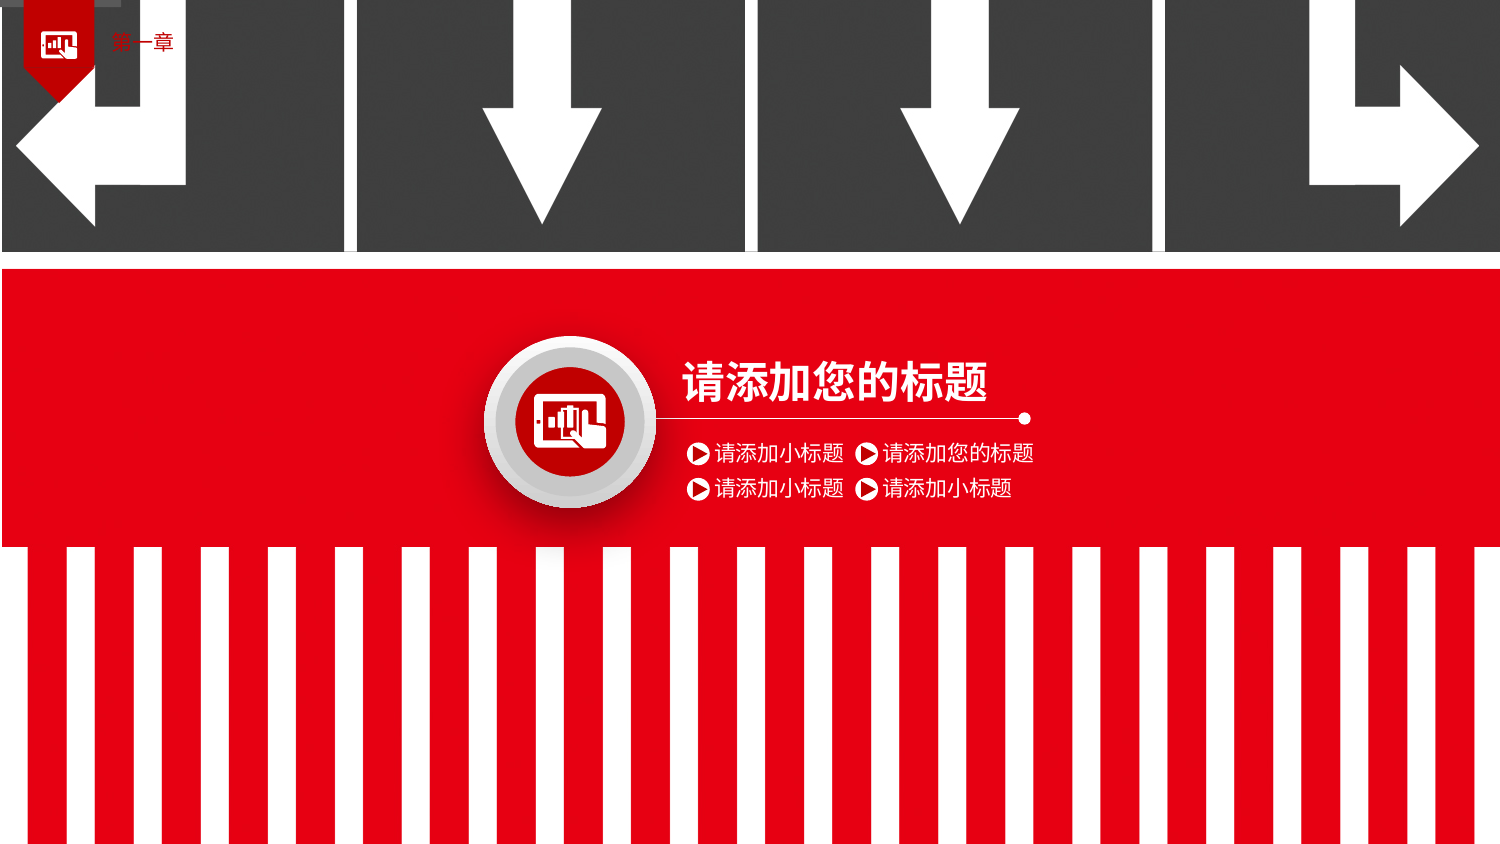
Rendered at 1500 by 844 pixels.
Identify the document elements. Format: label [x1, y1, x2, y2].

text_box [687, 439, 856, 467]
text_box [484, 335, 656, 508]
picture [1, 0, 1500, 844]
text_box [687, 475, 856, 502]
text_box [856, 475, 1033, 502]
text_box [856, 439, 1058, 467]
text_box [23, 0, 95, 104]
